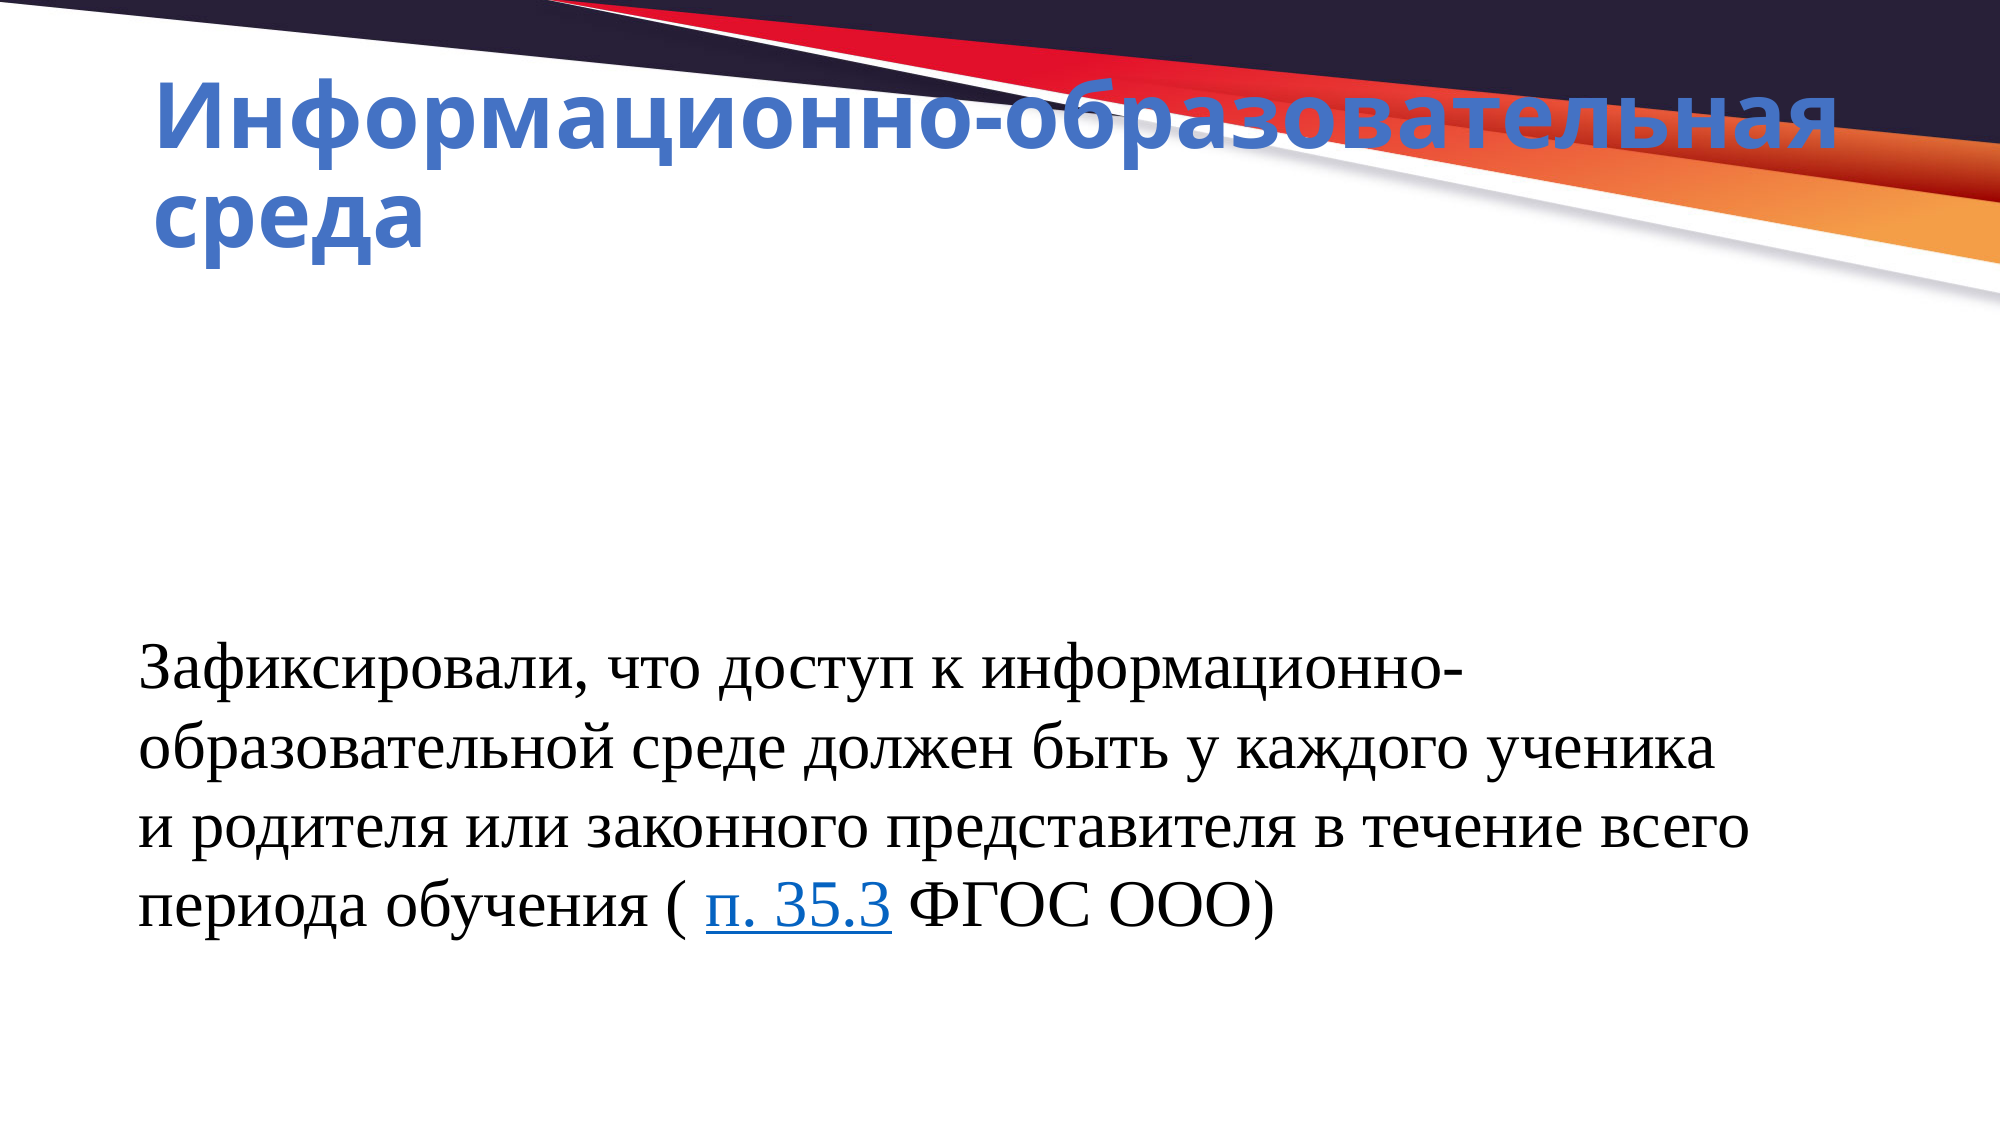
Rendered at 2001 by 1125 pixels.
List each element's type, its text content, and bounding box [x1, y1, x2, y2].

title Информационно-образовательная среда [137, 59, 1863, 278]
picture [0, 0, 2000, 1125]
table_header Зафиксировали, что доступ к информационно-образовательной среде должен быть у каждого ученика и родителя или законного представителя в течение всего периода обучения ( п. 35.3 ФГОС ООО) [137, 623, 1862, 943]
